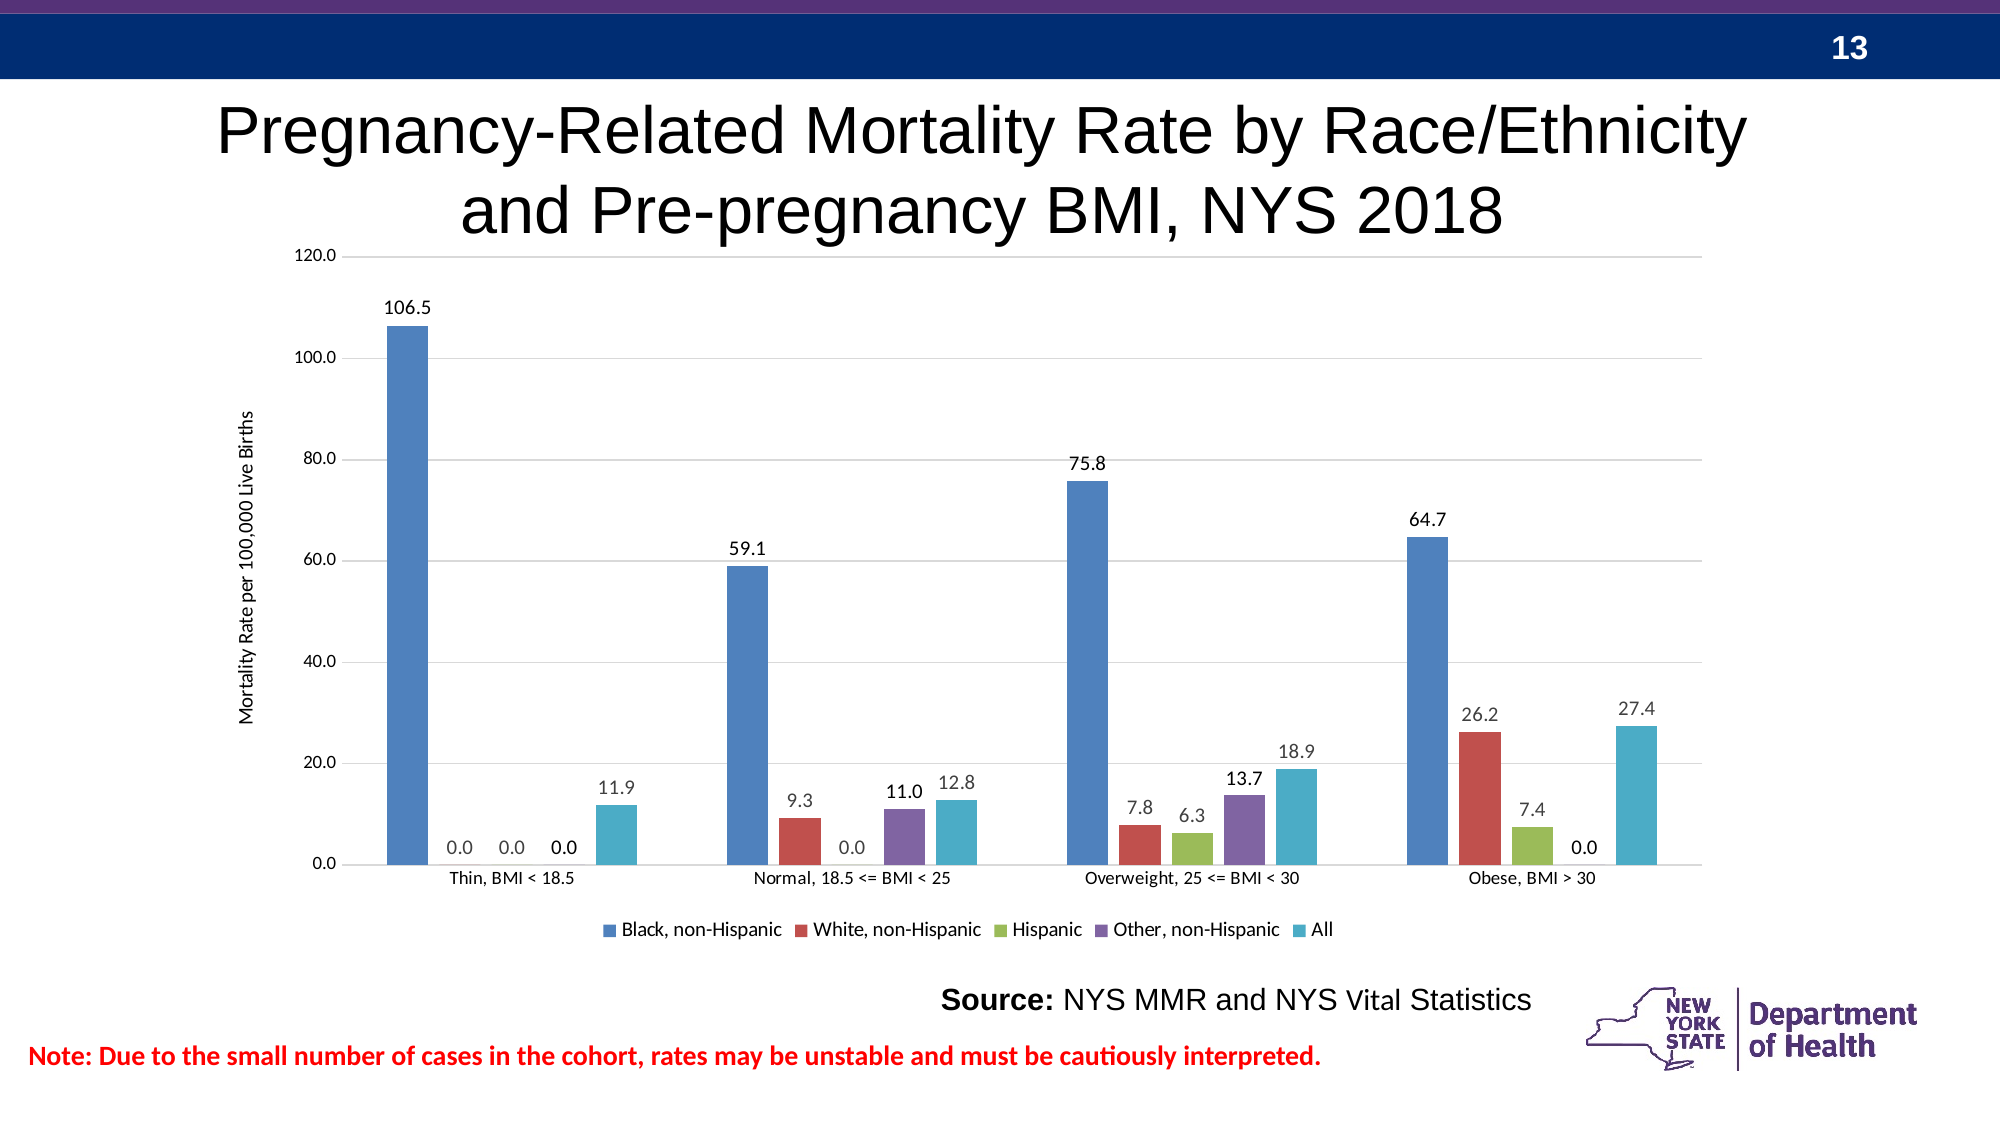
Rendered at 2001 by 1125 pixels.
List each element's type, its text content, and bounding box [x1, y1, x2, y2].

text_box Source: NYS MMR and NYS Vital Statistics [926, 972, 1564, 1024]
picture [1586, 987, 1917, 1071]
text_box Pregnancy-Related Mortality Rate by Race/Ethnicity and Pre-pregnancy BMI, NYS 2018 [0, 77, 1985, 258]
text_box Note: Due to the small number of cases in the cohort, rates may be unstable and must be cautiously interpreted. [13, 1029, 1493, 1078]
chart [203, 233, 1734, 948]
